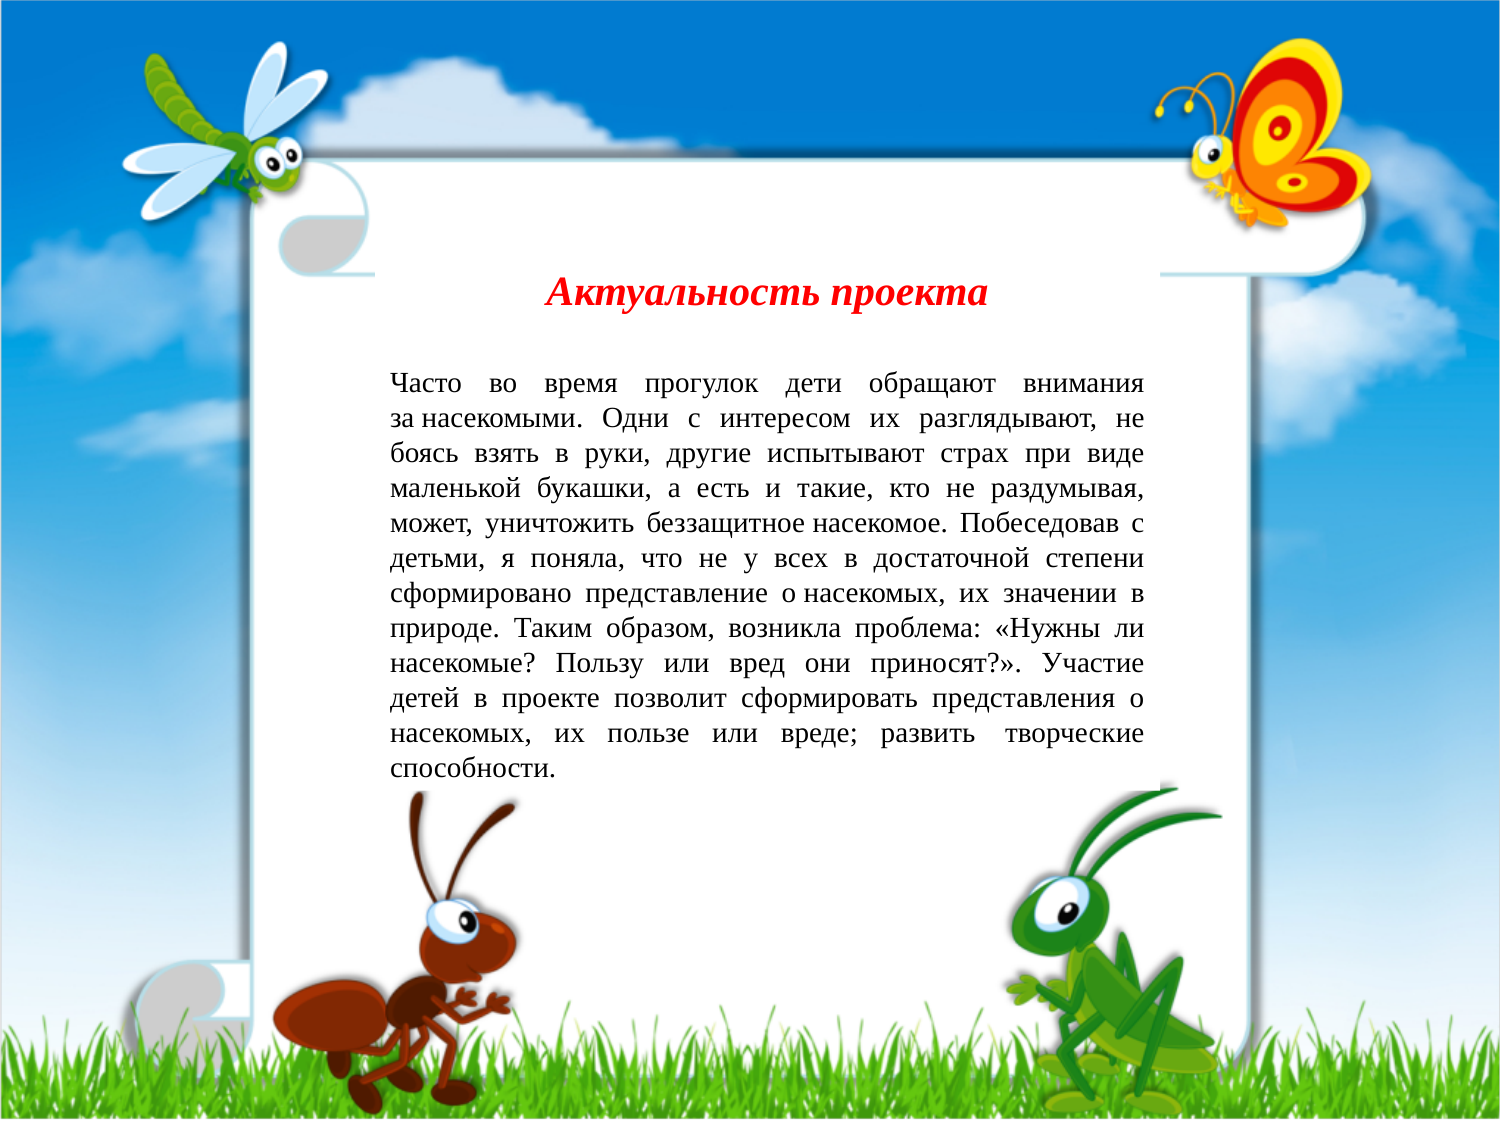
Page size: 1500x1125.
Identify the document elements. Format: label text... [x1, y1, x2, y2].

picture [0, 0, 1500, 1125]
text_box Актуальность проекта Часто во время прогулок дети обращают внимания за насекомыми. Одни с интересом их разглядывают, не боясь взять в руки, другие испытывают страх при виде маленькой букашки, а есть и такие, кто не раздумывая, может, уничтожить беззащитное насекомое. Побеседовав с детьми, я поняла, что не у всех в достаточной степени сформировано представление о насекомых, их значении в природе. Таким образом, возникла проблема: «Нужны ли насекомые? Пользу или вред они приносят?». Участие детей в проекте позволит сформировать представления о насекомых, их пользе или вреде; развить творческие способности. [375, 256, 1161, 791]
